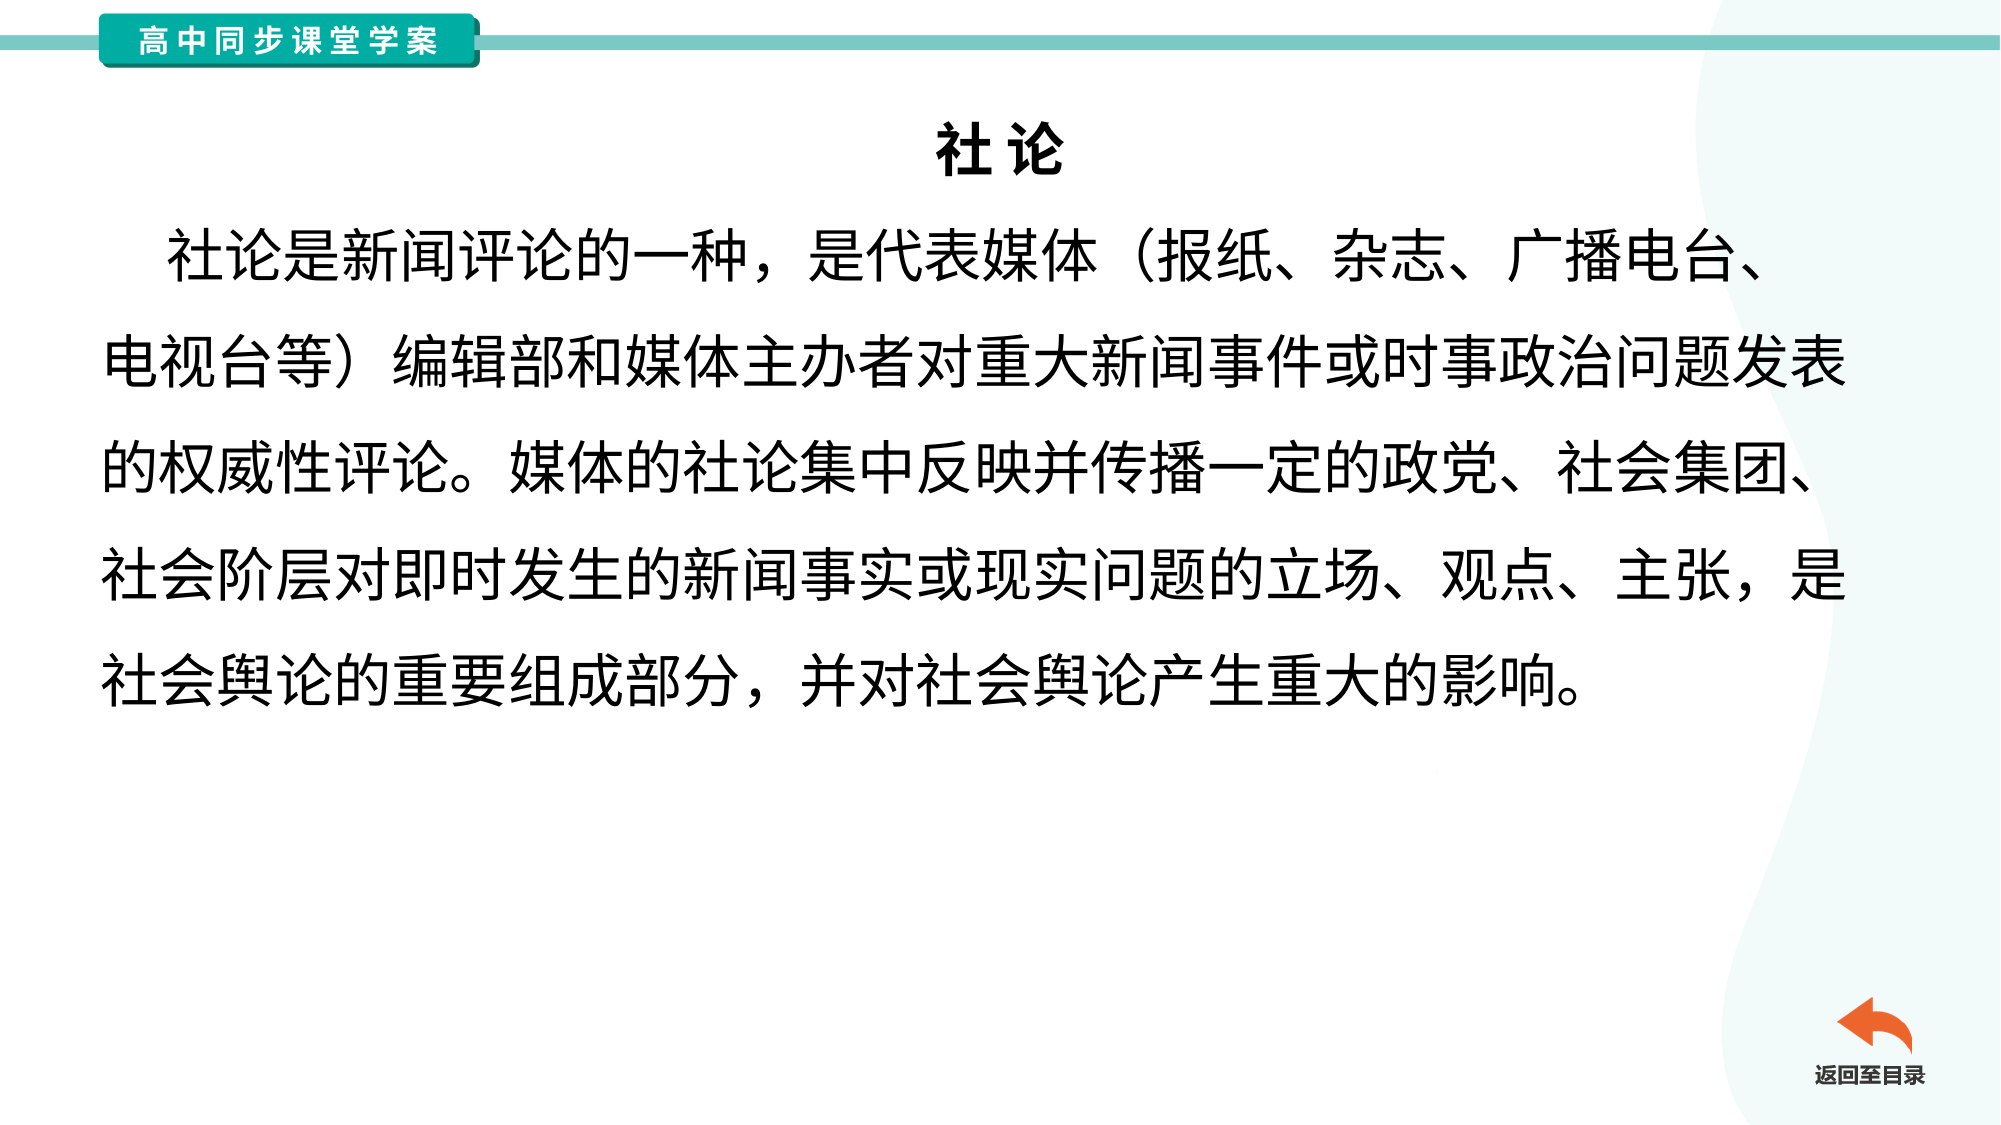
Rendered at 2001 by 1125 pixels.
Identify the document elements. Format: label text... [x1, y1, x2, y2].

text_box 社 论 社论是新闻评论的一种，是代表媒体（报纸、杂志、广播电台、 电视台等）编辑部和媒体主办者对重大新闻事件或时事政治问题发表 的权威性评论。媒体的社论集中反映并传播一定的政党、社会集团、 社会阶层对即时发生的新闻事实或现实问题的立场、观点、主张，是 社会舆论的重要组成部分，并对社会舆论产生重大的影响。 [100, 76, 1899, 715]
picture [0, 0, 2000, 1125]
